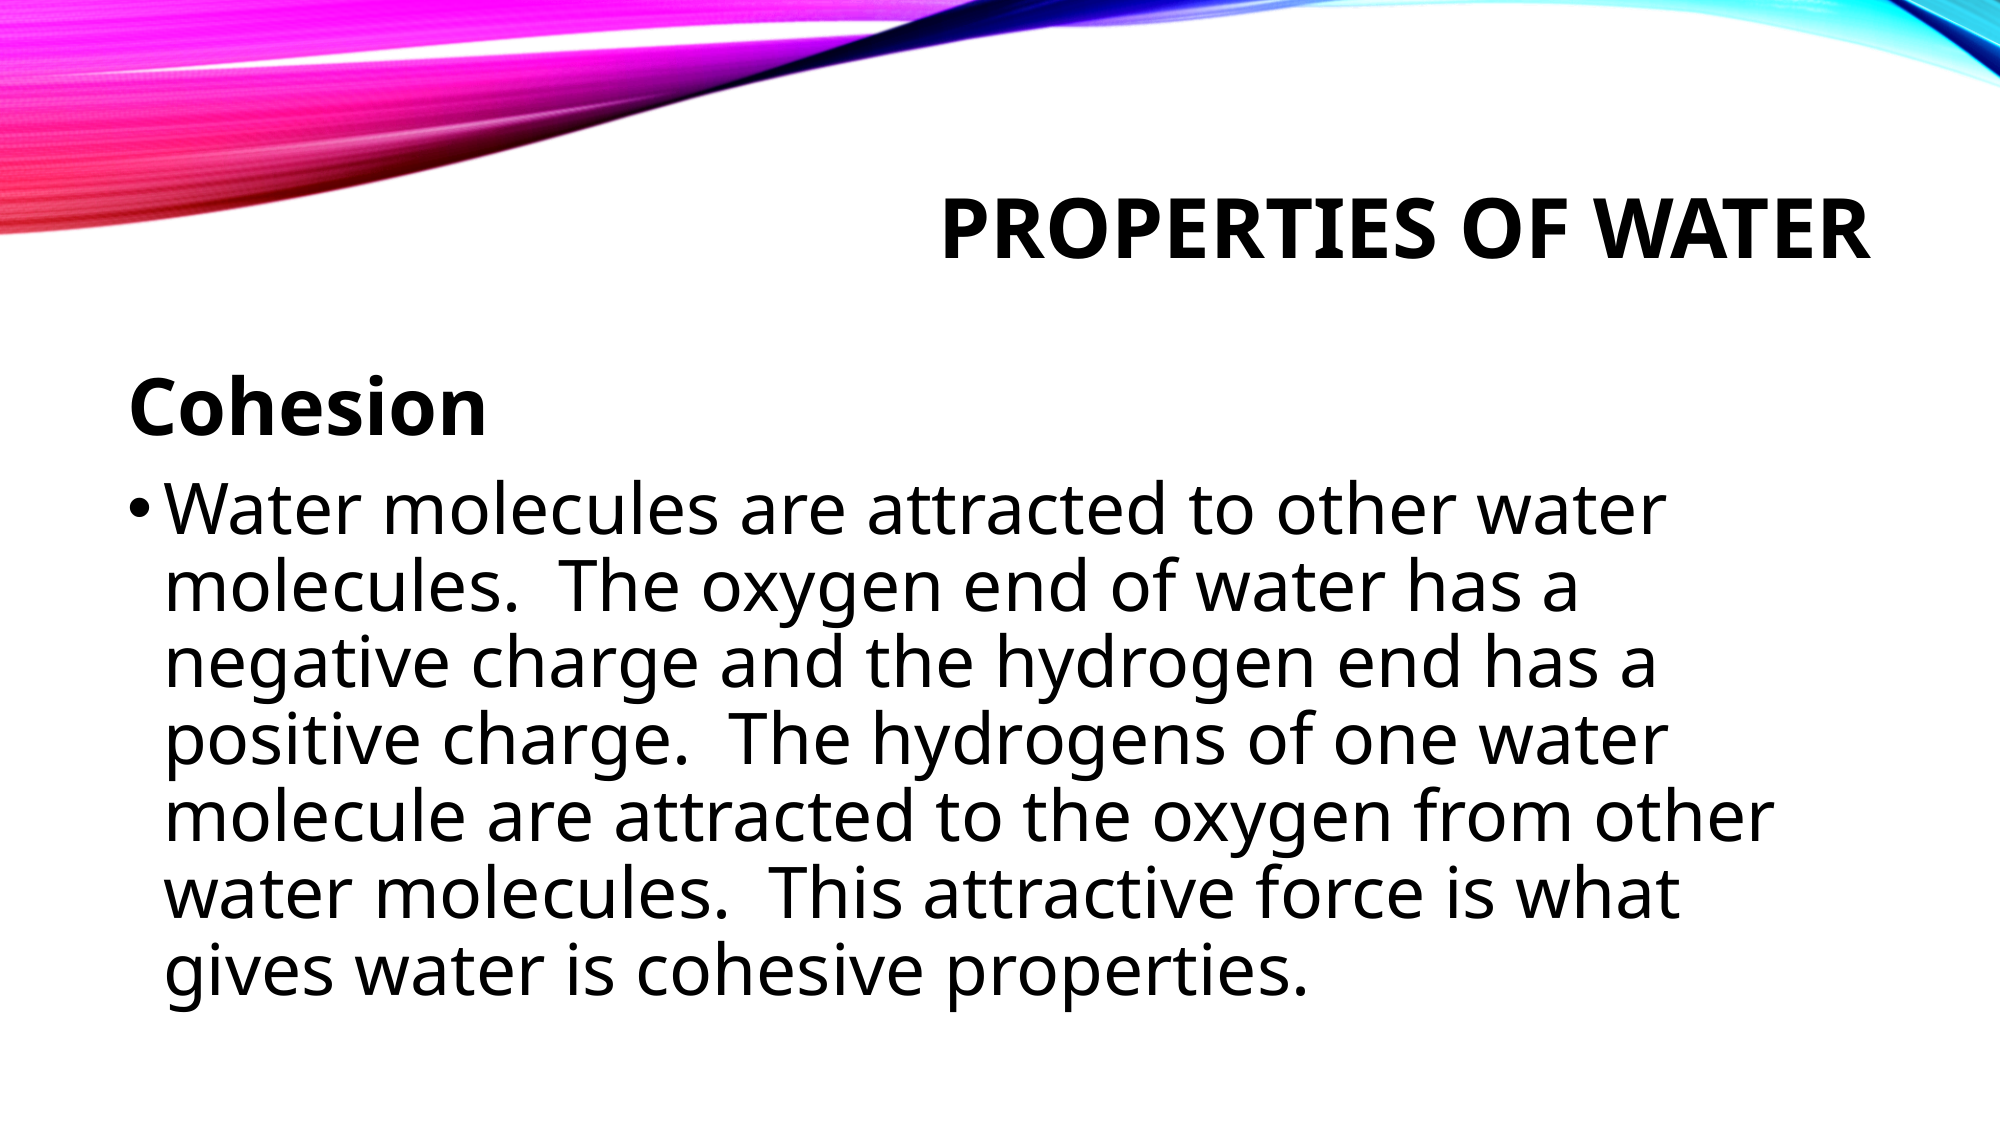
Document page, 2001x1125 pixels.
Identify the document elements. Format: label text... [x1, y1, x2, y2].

picture [1910, 0, 2000, 45]
list Cohesion Water molecules are attracted to other water molecules. The oxygen end of water has a negative charge and the hydrogen end has a positive charge. The hydrogens of one water molecule are attracted to the oxygen from other water molecules. This attractive force is what gives water is cohesive properties. [112, 360, 1888, 1021]
picture [1890, 0, 2000, 75]
title Properties of water [474, 125, 1888, 338]
picture [0, 0, 2000, 237]
